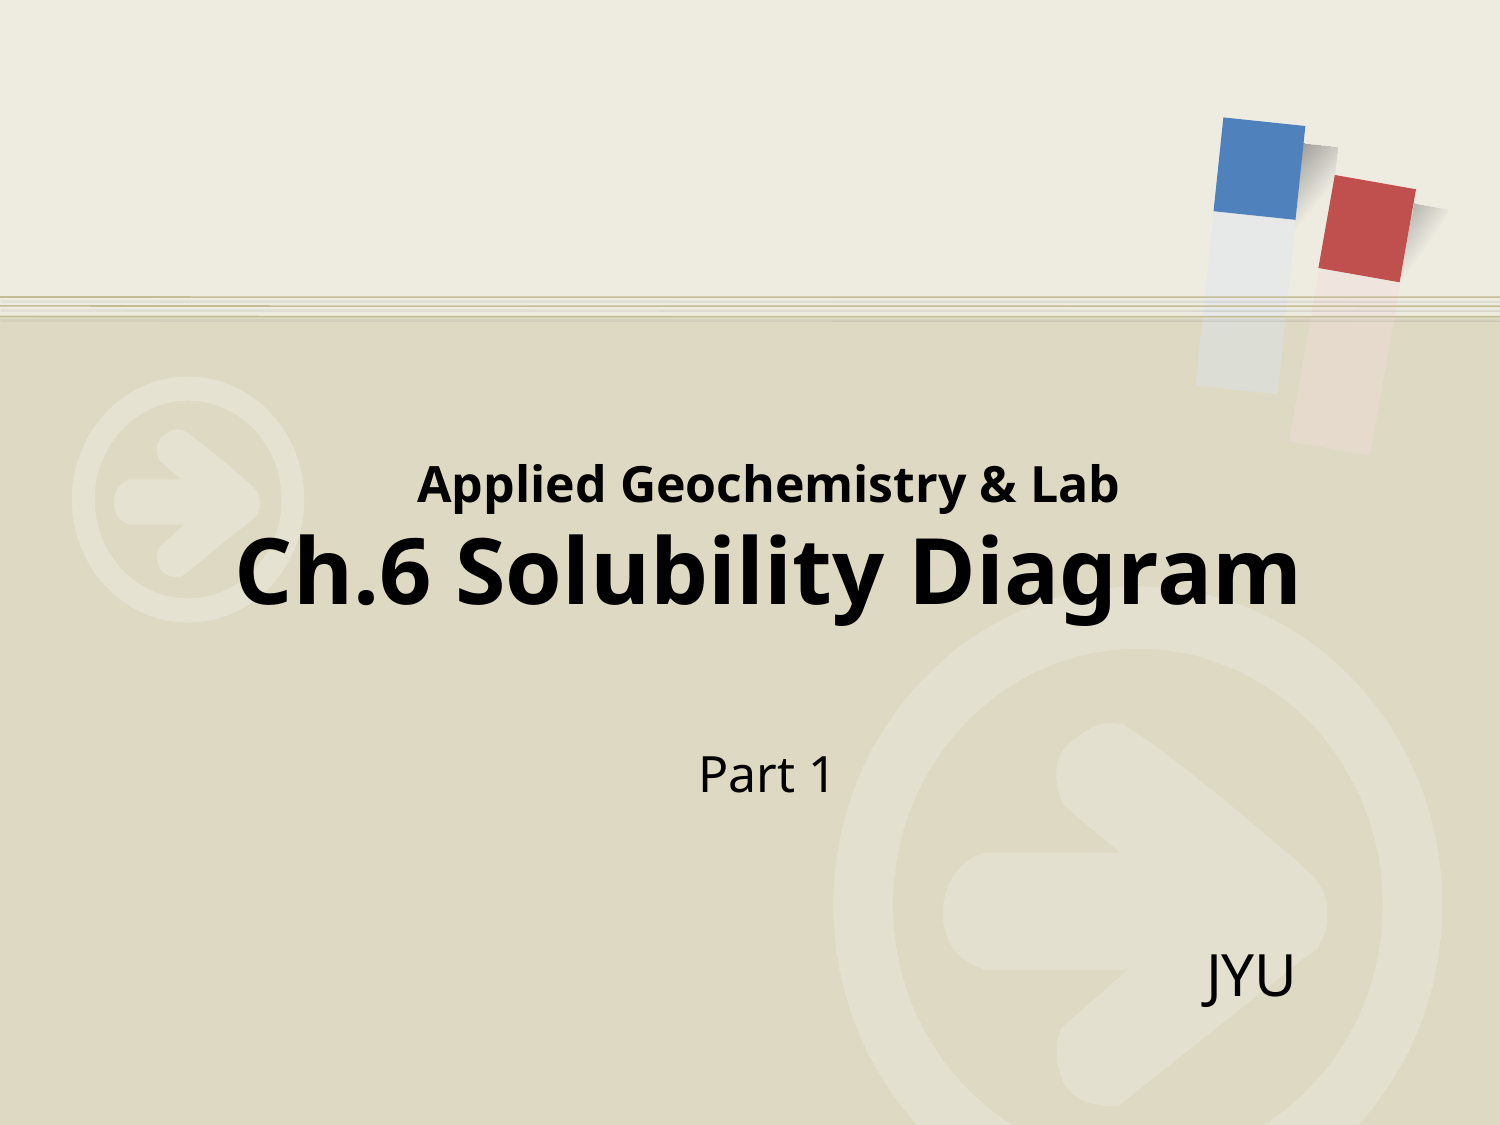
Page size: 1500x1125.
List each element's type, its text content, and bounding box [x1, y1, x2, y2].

subtitle JYU [187, 881, 1313, 1064]
title Applied Geochemistry & Lab Ch.6 Solubility Diagram [206, 456, 1332, 619]
text_box Part 1 [684, 734, 852, 810]
